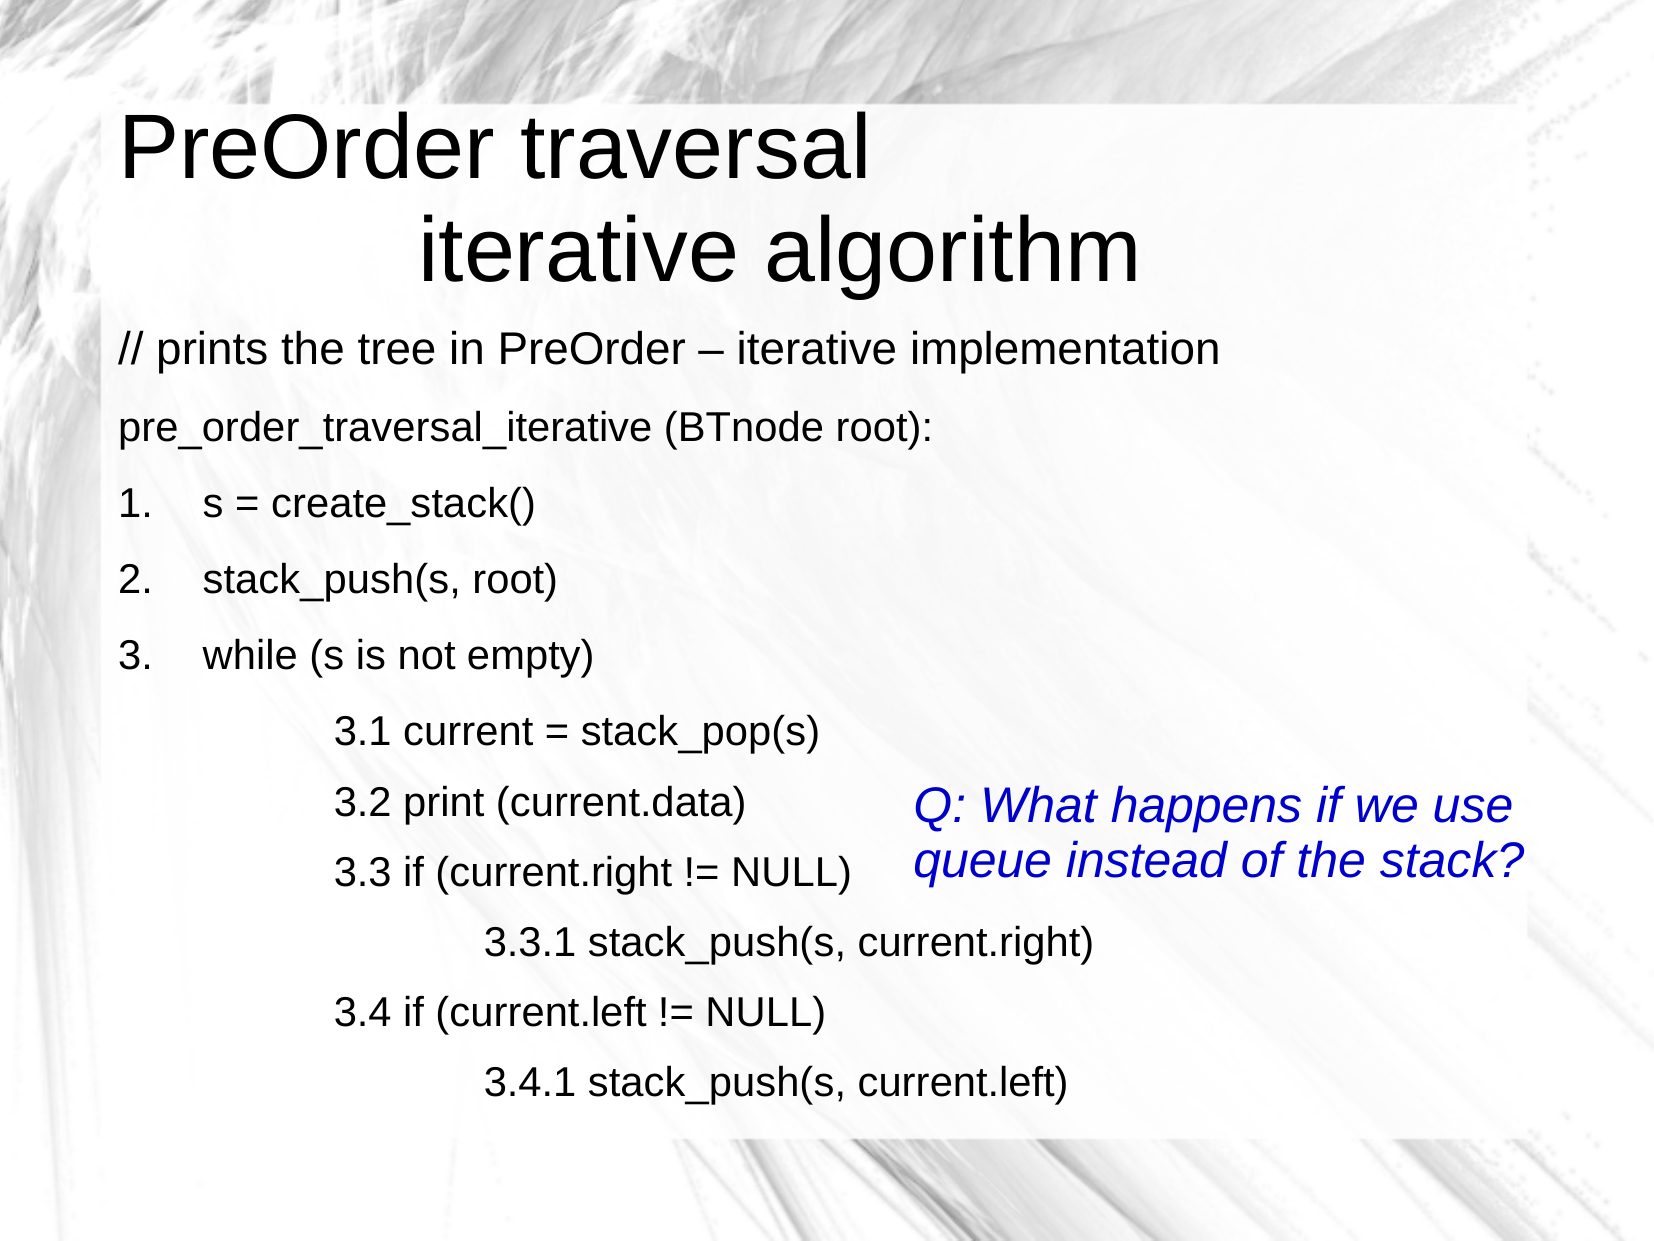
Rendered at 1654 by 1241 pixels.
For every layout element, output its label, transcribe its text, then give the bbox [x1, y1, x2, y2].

title PreOrder traversal iterative algorithm [118, 93, 1506, 299]
picture [0, 0, 1654, 1241]
text_box Q: What happens if we use queue instead of the stack? [898, 770, 1571, 897]
list // prints the tree in PreOrder – iterative implementation pre_order_traversal_iterative (BTnode root): s = create_stack() stack_push(s, root) while (s is not empty) 3.1 current = stack_pop(s) 3.2 print (current.data) 3.3 if (current.right != NULL) 3.3.1 stack_push(s, current.right) 3.4 if (current.left != NULL) 3.4.1 stack_push(s, current.left) [118, 319, 1571, 1109]
